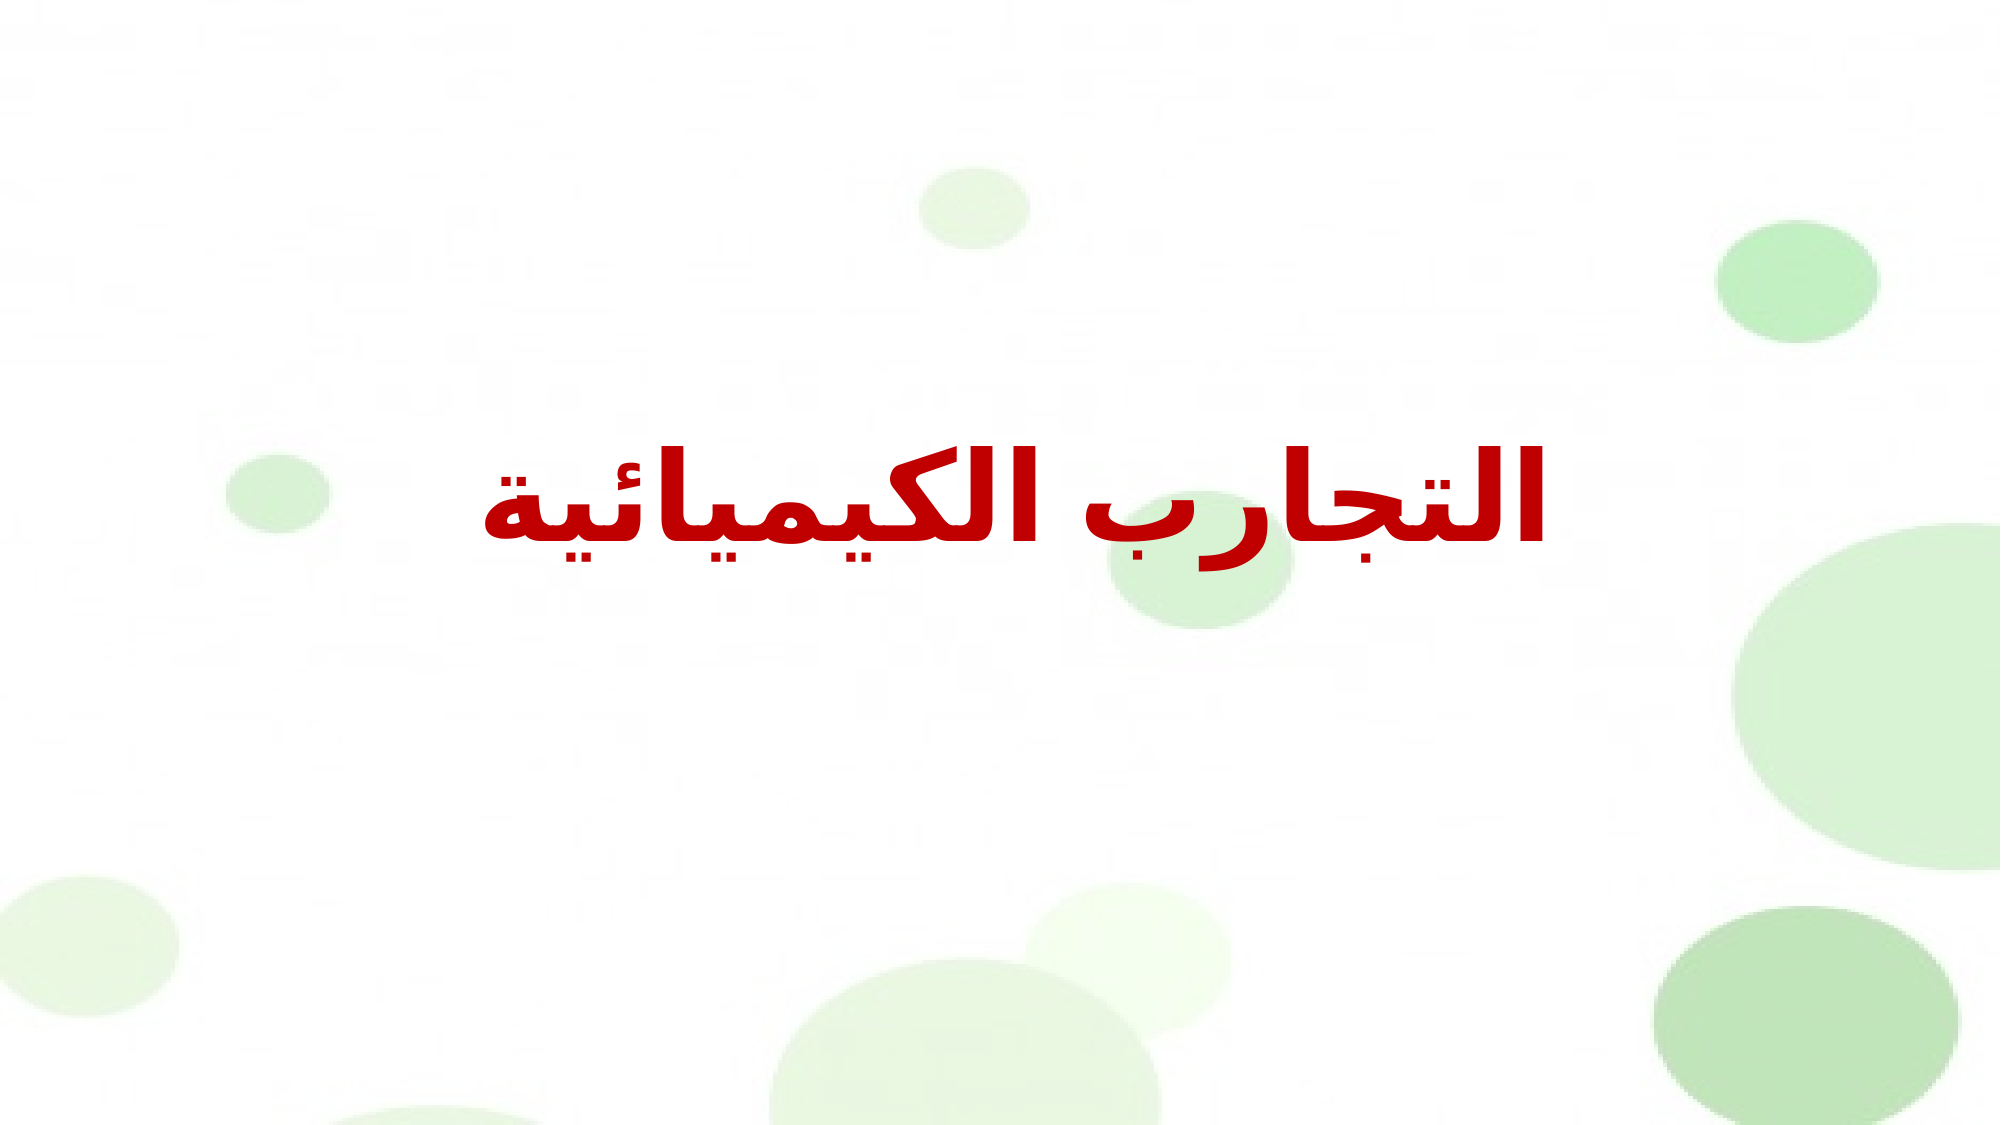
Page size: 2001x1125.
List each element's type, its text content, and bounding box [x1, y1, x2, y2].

title التجارب الكيميائية [249, 184, 1750, 576]
